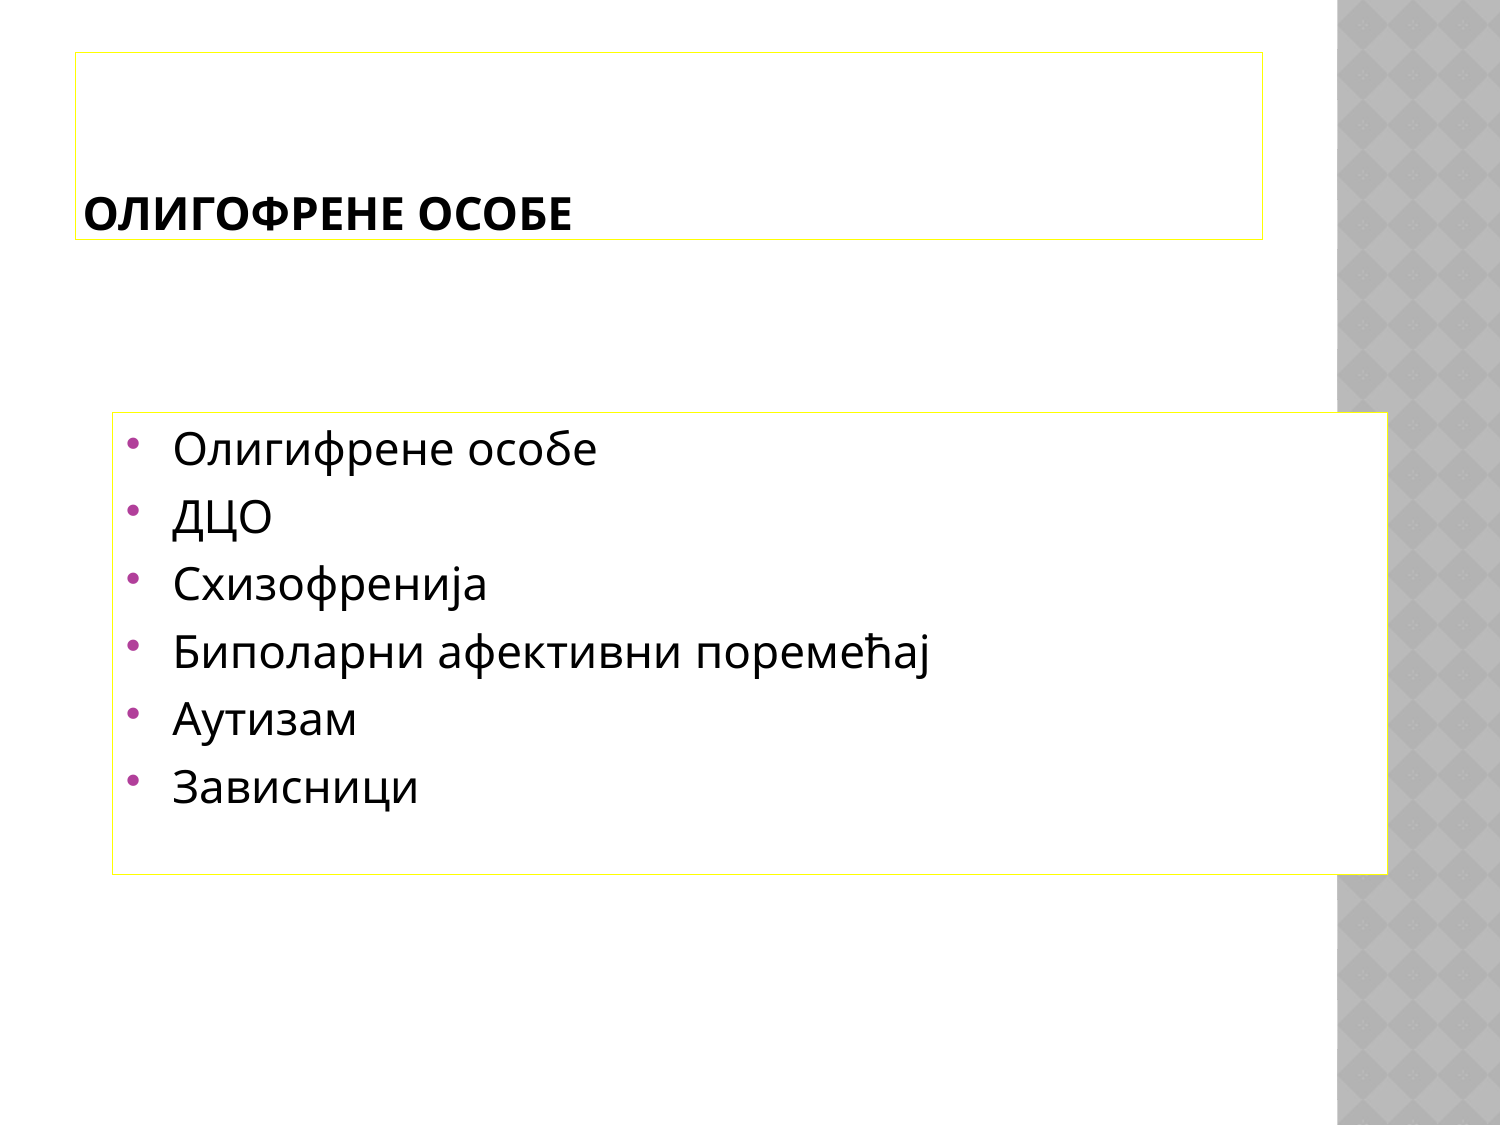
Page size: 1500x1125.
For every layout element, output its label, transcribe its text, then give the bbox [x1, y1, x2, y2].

title ОЛИГОФРЕНЕ ОСОБЕ [75, 52, 1263, 240]
list Олигифрене особе ДЦО Схизофренија Биполарни афективни поремећај Аутизам Зависници [112, 412, 1388, 875]
